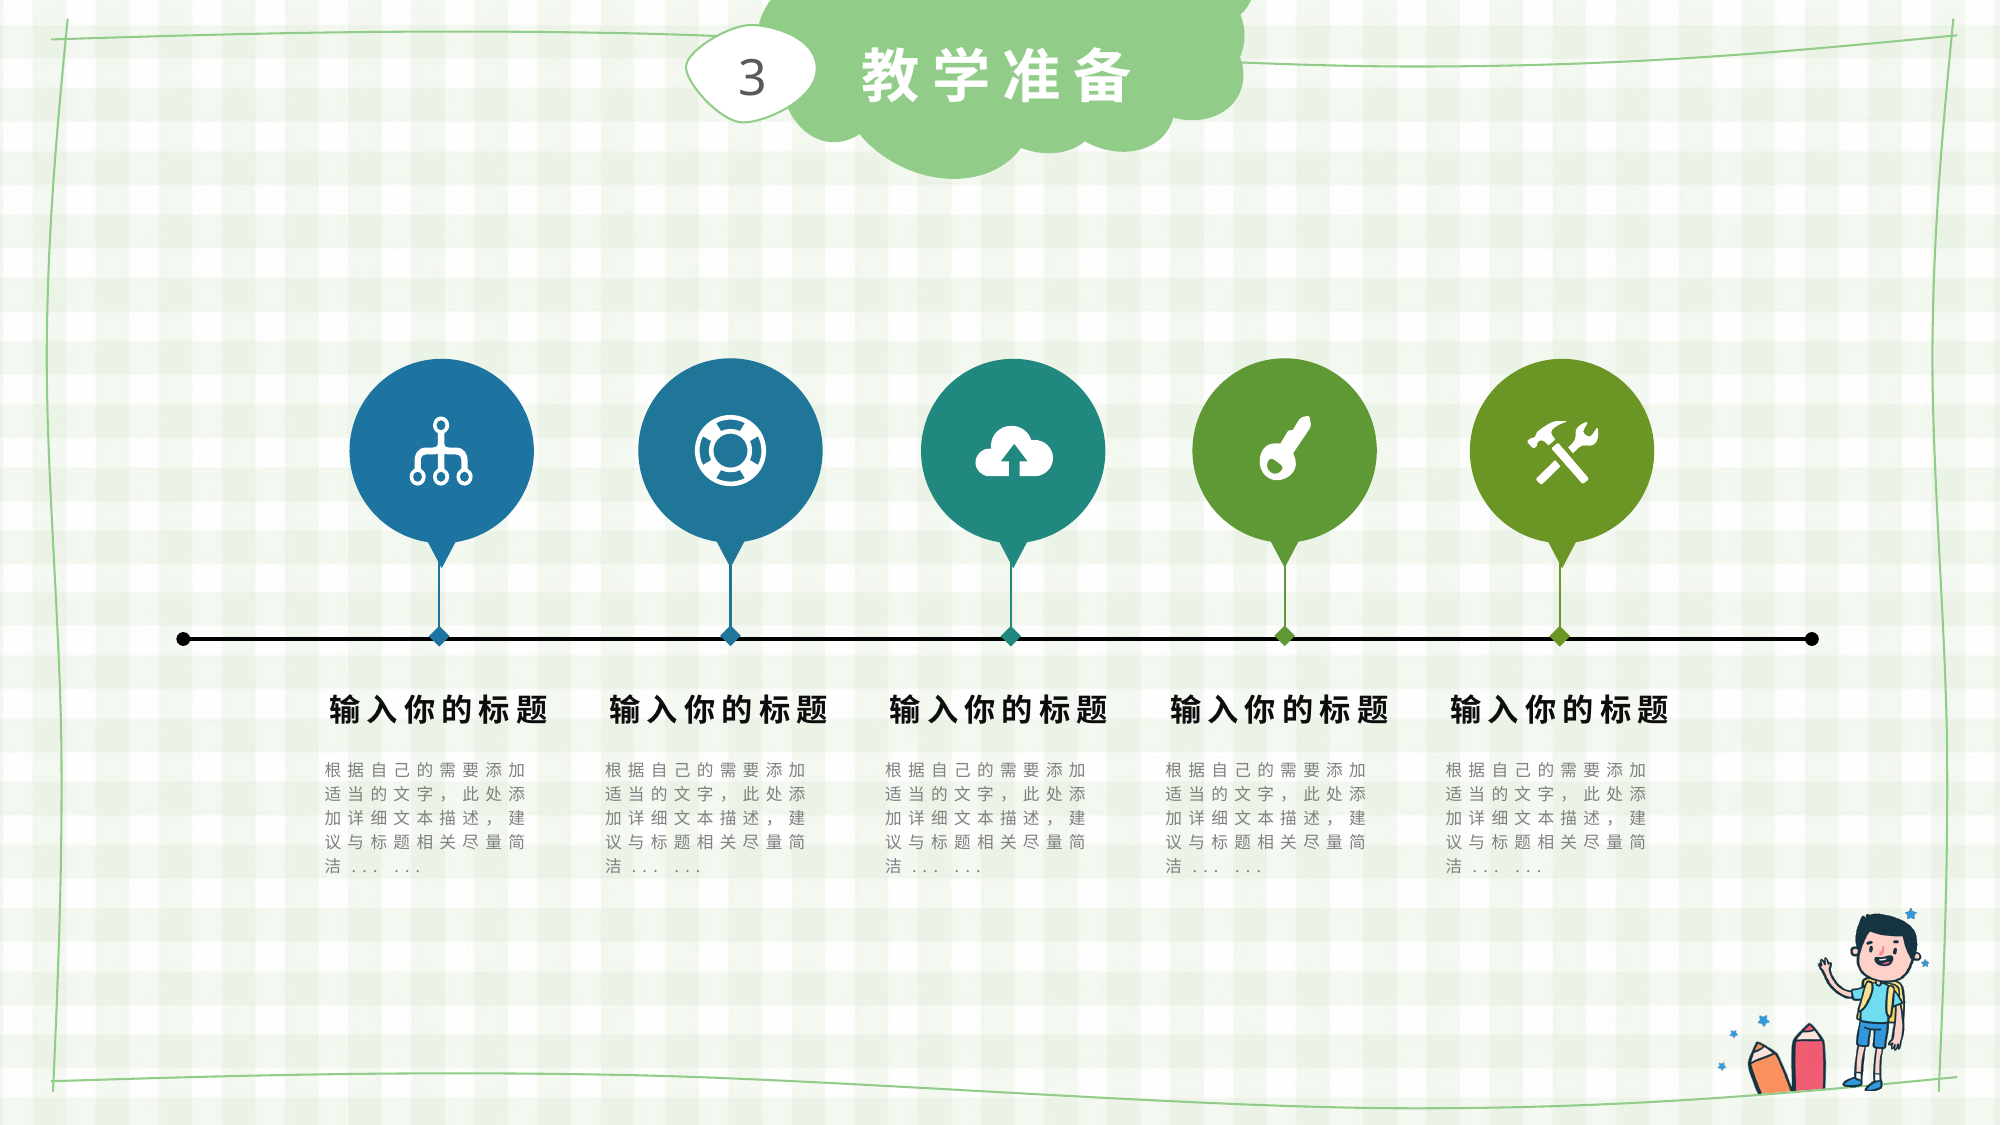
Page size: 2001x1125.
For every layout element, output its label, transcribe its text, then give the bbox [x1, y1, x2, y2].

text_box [638, 358, 823, 636]
picture [1714, 908, 1929, 1096]
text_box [1469, 358, 1655, 637]
text_box 3 [723, 37, 782, 113]
text_box 教学准备 [857, 39, 1158, 140]
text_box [870, 683, 1128, 861]
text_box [590, 683, 848, 861]
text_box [309, 683, 568, 861]
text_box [1430, 683, 1689, 861]
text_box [1192, 358, 1377, 636]
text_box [349, 358, 534, 637]
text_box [1150, 683, 1409, 861]
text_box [920, 358, 1106, 637]
